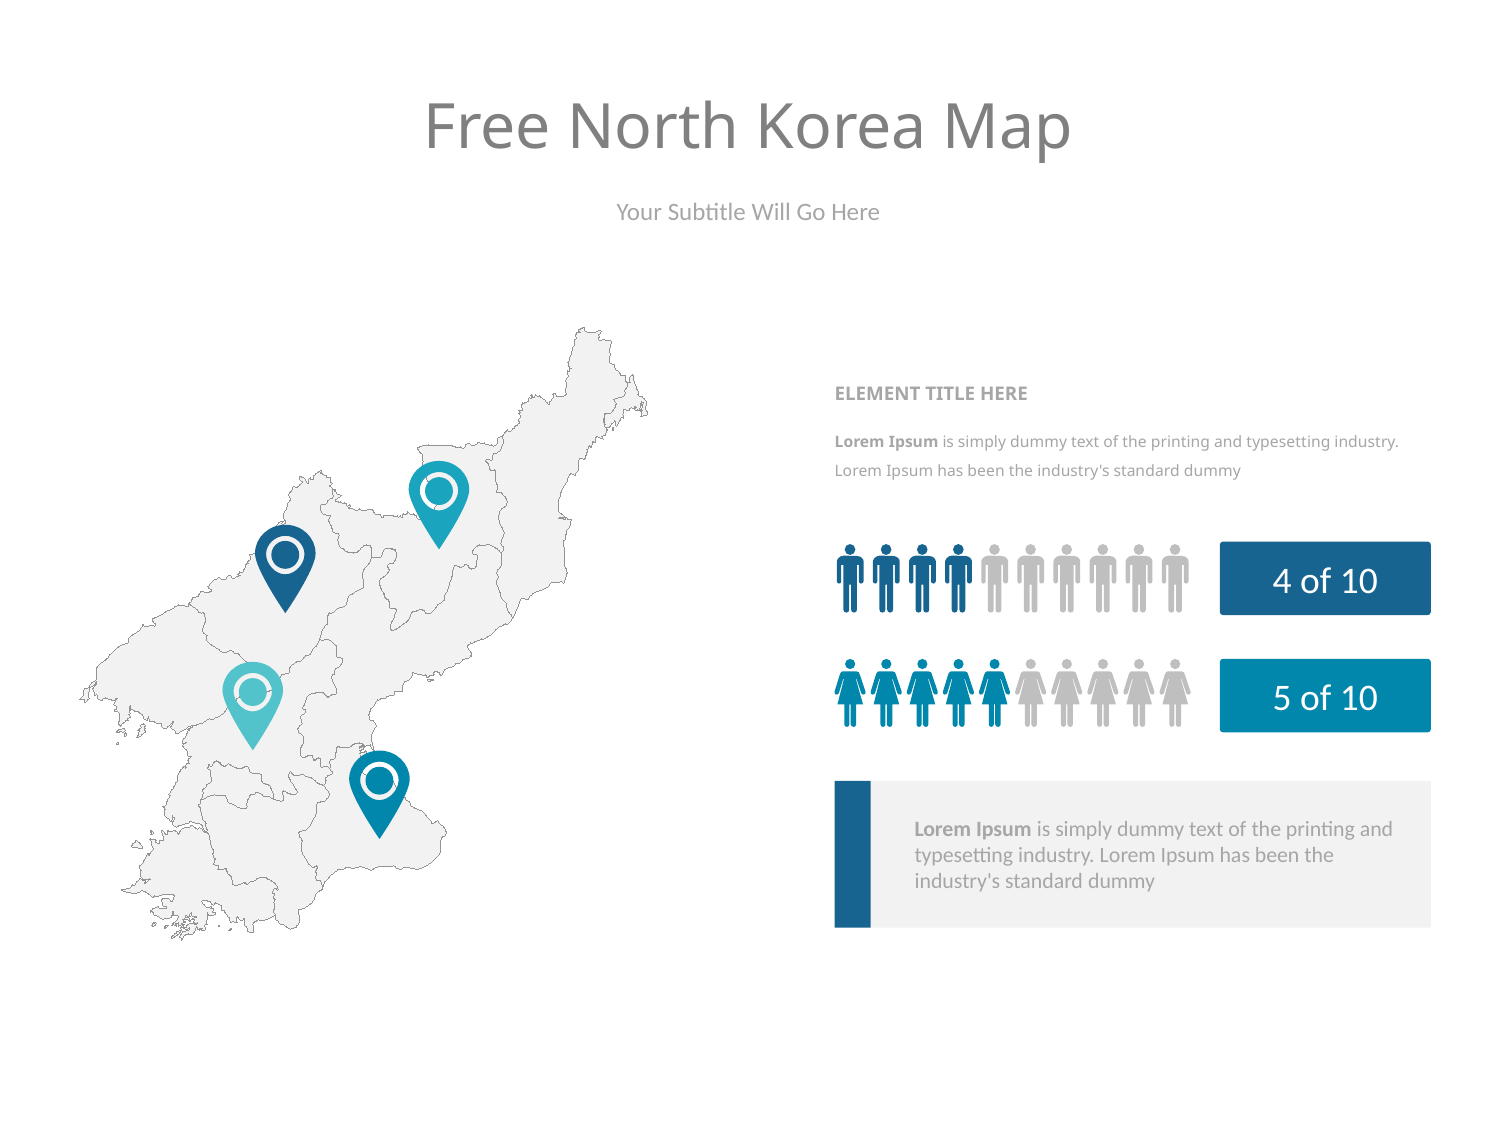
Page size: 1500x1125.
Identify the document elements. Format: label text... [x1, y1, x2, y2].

list Your Subtitle Will Go Here [62, 193, 1436, 232]
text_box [79, 327, 649, 941]
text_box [222, 661, 284, 751]
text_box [408, 460, 470, 550]
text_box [834, 370, 1431, 928]
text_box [349, 750, 410, 839]
title Free North Korea Map [62, 74, 1436, 183]
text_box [254, 524, 316, 614]
